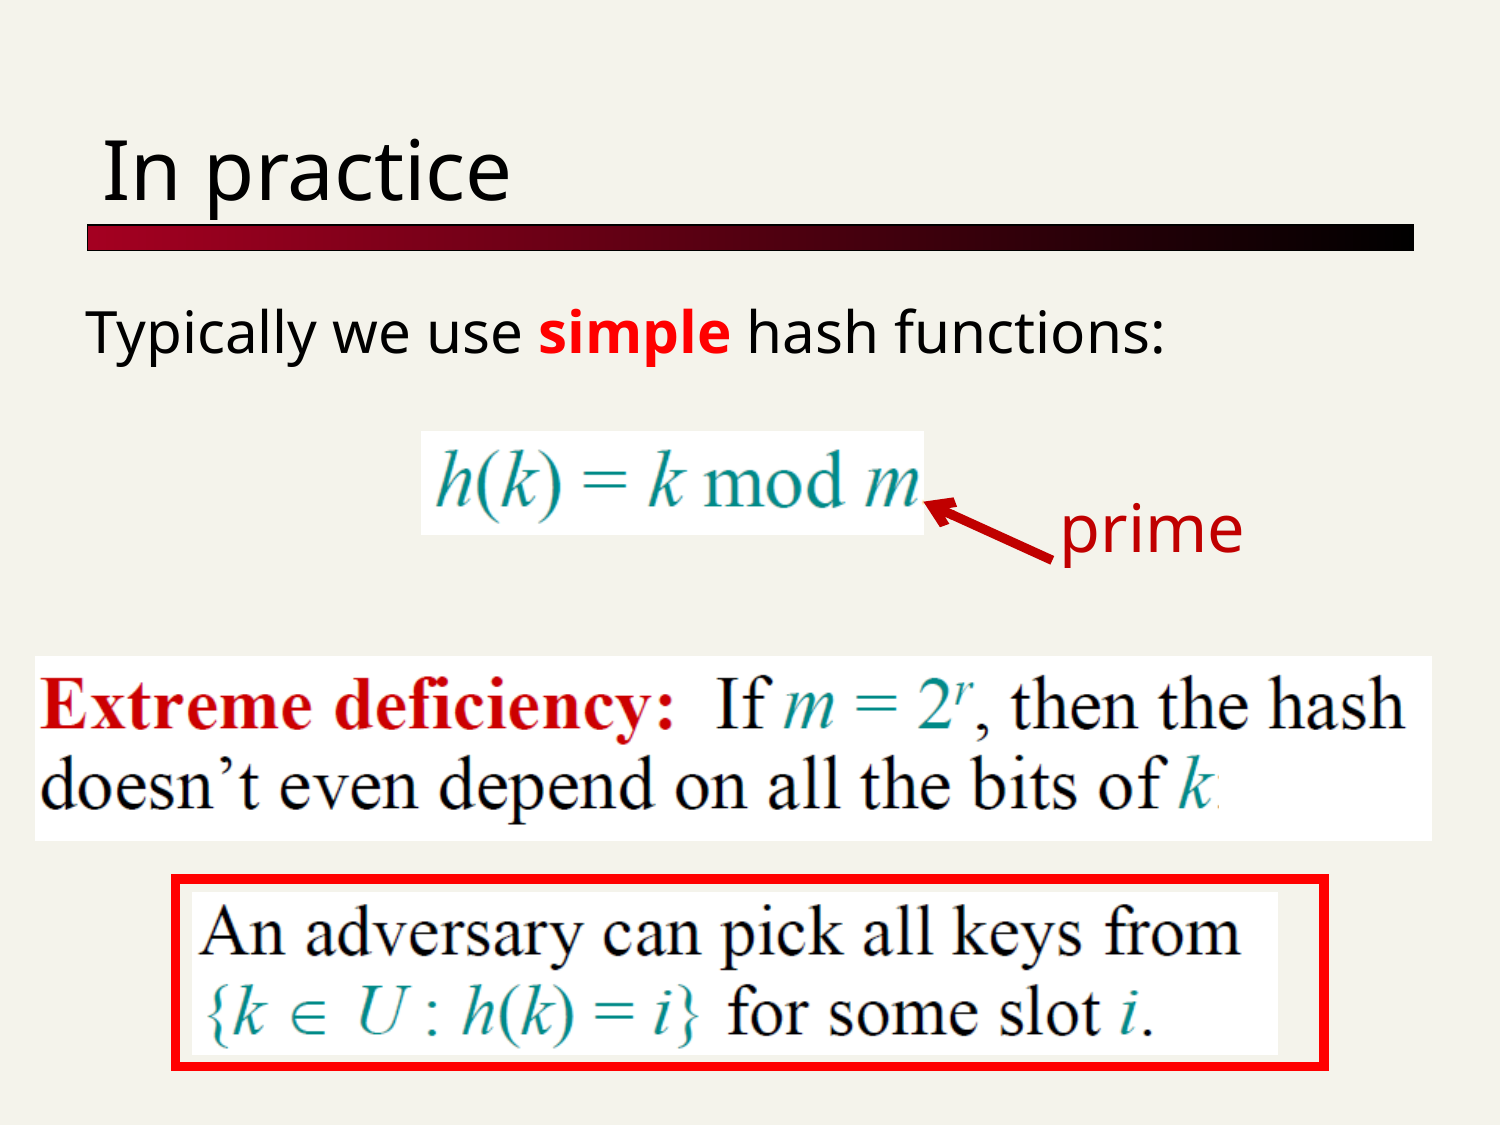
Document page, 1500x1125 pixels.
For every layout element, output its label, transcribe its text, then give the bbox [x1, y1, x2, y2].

picture [34, 655, 1432, 841]
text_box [923, 477, 1264, 575]
list Typically we use simple hash functions: [70, 849, 1388, 1088]
list Typically we use simple hash functions: [70, 287, 1388, 654]
picture [421, 431, 924, 535]
title In practice [87, 62, 1413, 226]
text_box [175, 878, 1325, 1067]
